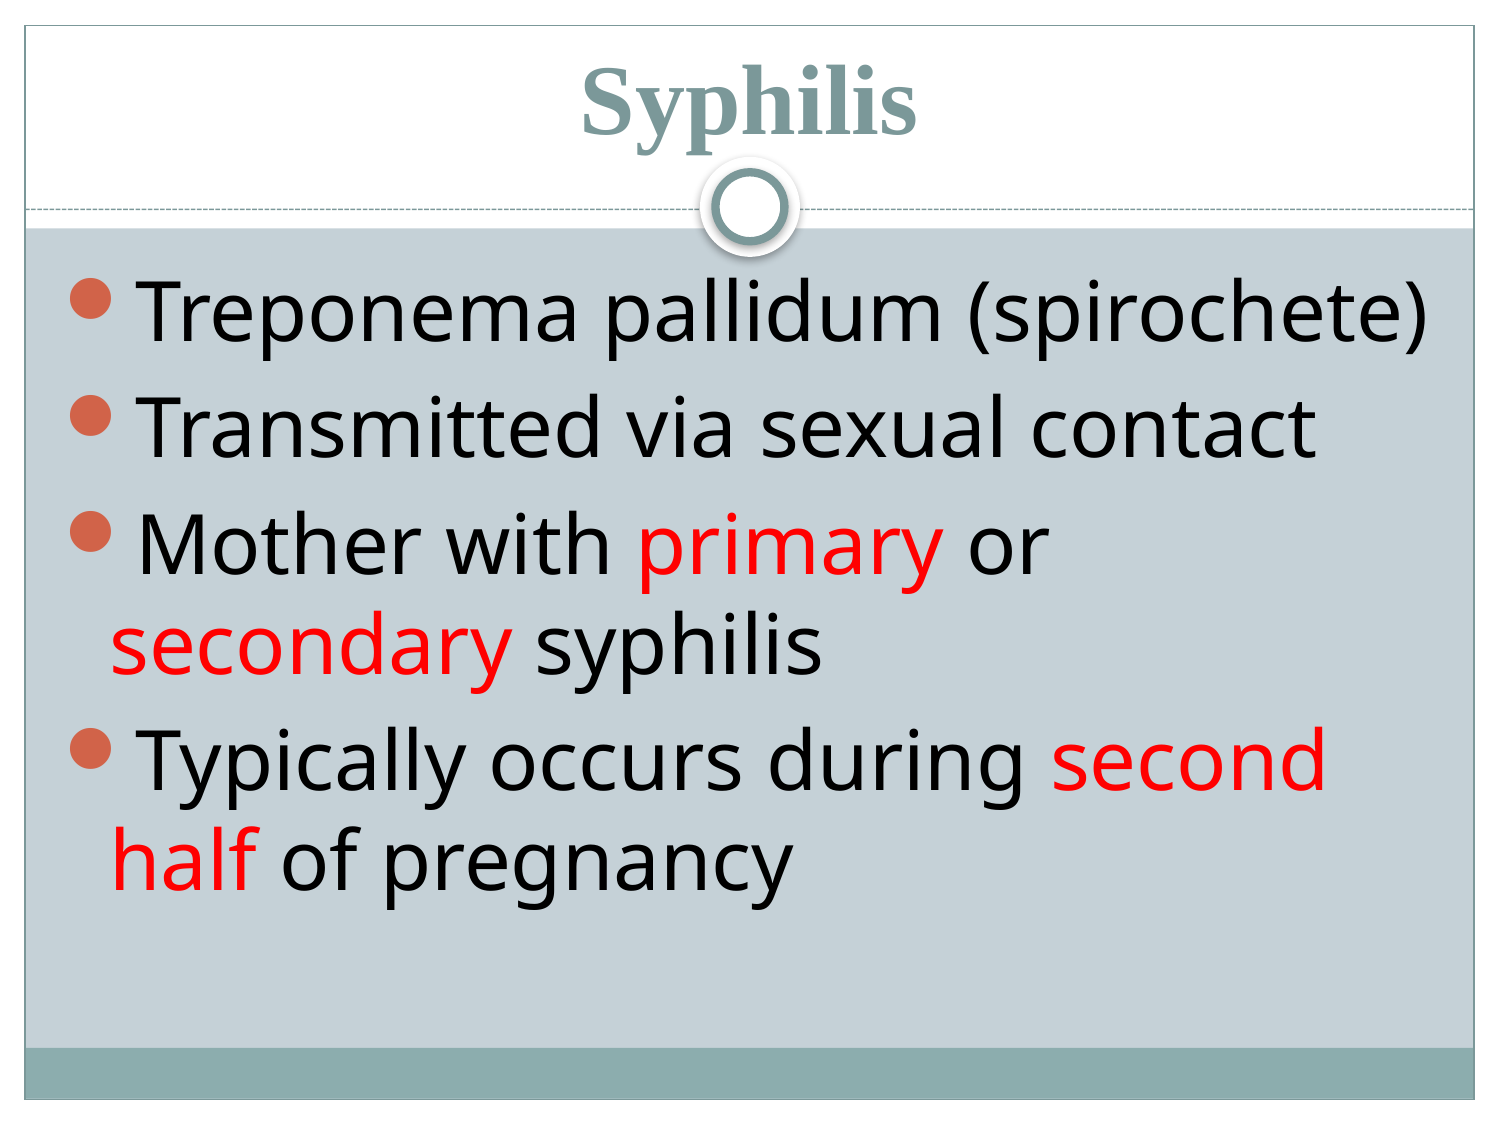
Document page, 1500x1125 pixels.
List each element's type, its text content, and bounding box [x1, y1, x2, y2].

title Syphilis [49, 37, 1450, 162]
list Treponema pallidum (spirochete) Transmitted via sexual contact Mother with primary or secondary syphilis Typically occurs during second half of pregnancy [49, 250, 1445, 1001]
